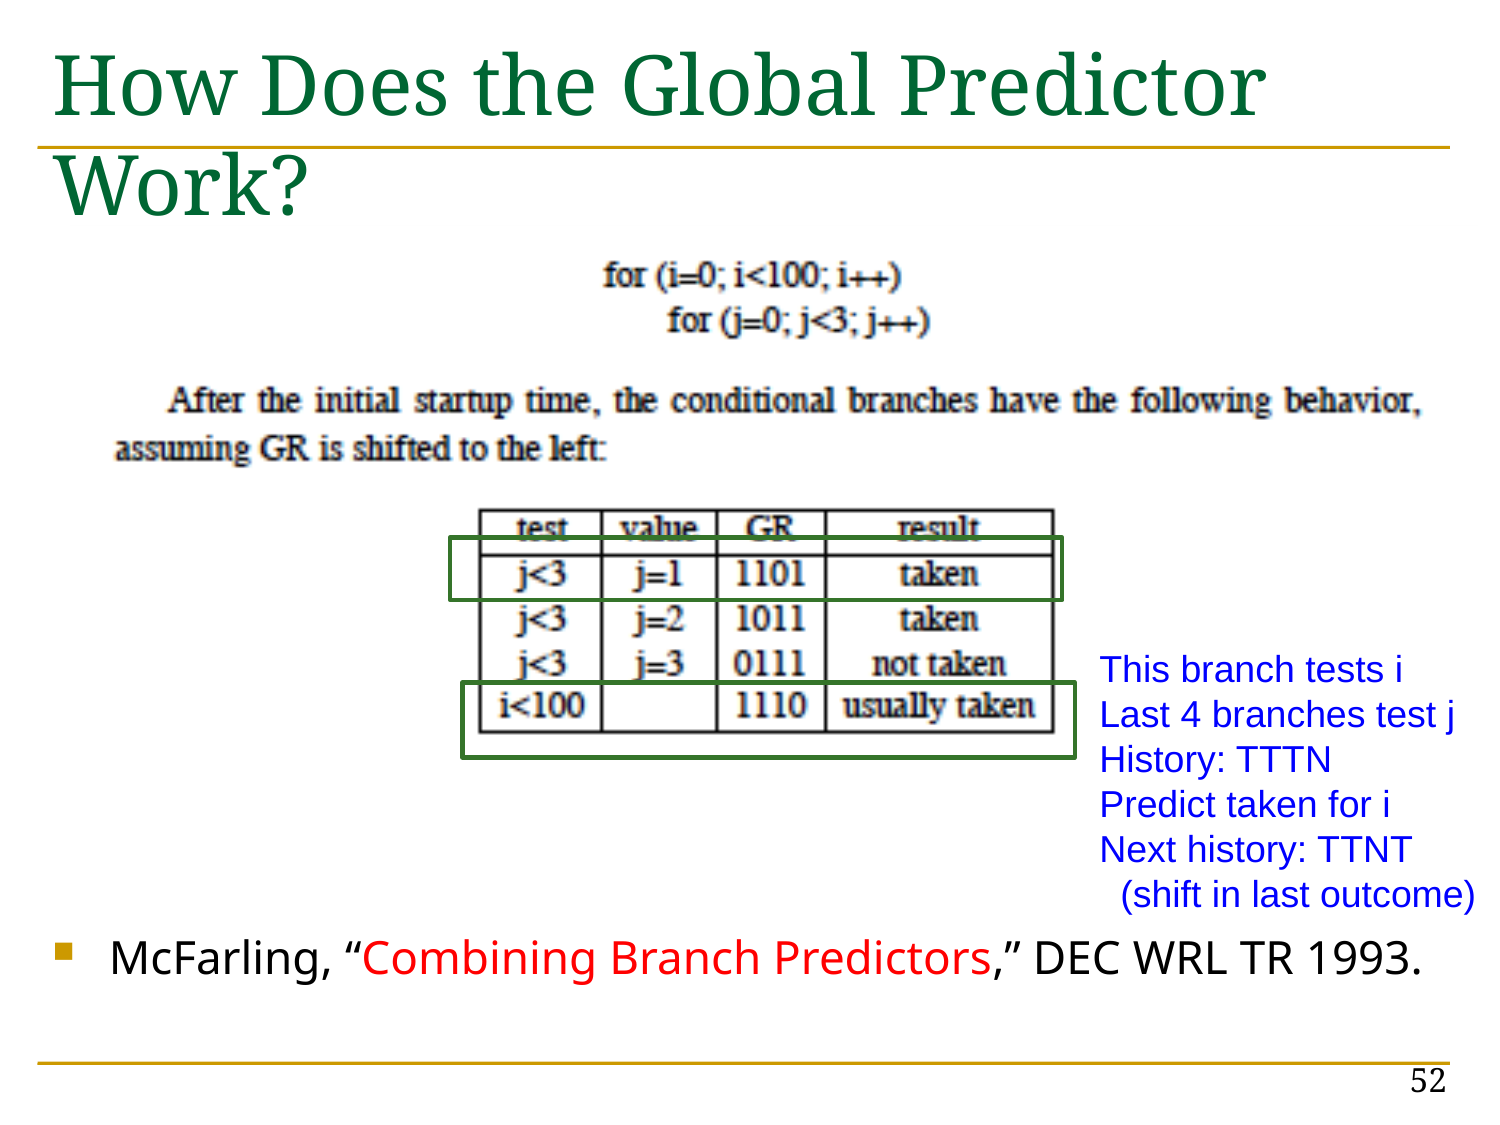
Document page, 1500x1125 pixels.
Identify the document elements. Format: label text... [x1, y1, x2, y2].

title How Does the Global Predictor Work? [37, 24, 1450, 163]
text_box This branch tests i Last 4 branches test j History: TTTN Predict taken for i Next history: TTNT (shift in last outcome) [1084, 637, 1500, 923]
picture [69, 224, 1479, 754]
slide_number 52 [1111, 1036, 1462, 1112]
list McFarling, “Combining Branch Predictors,” DEC WRL TR 1993. [37, 163, 1450, 1016]
